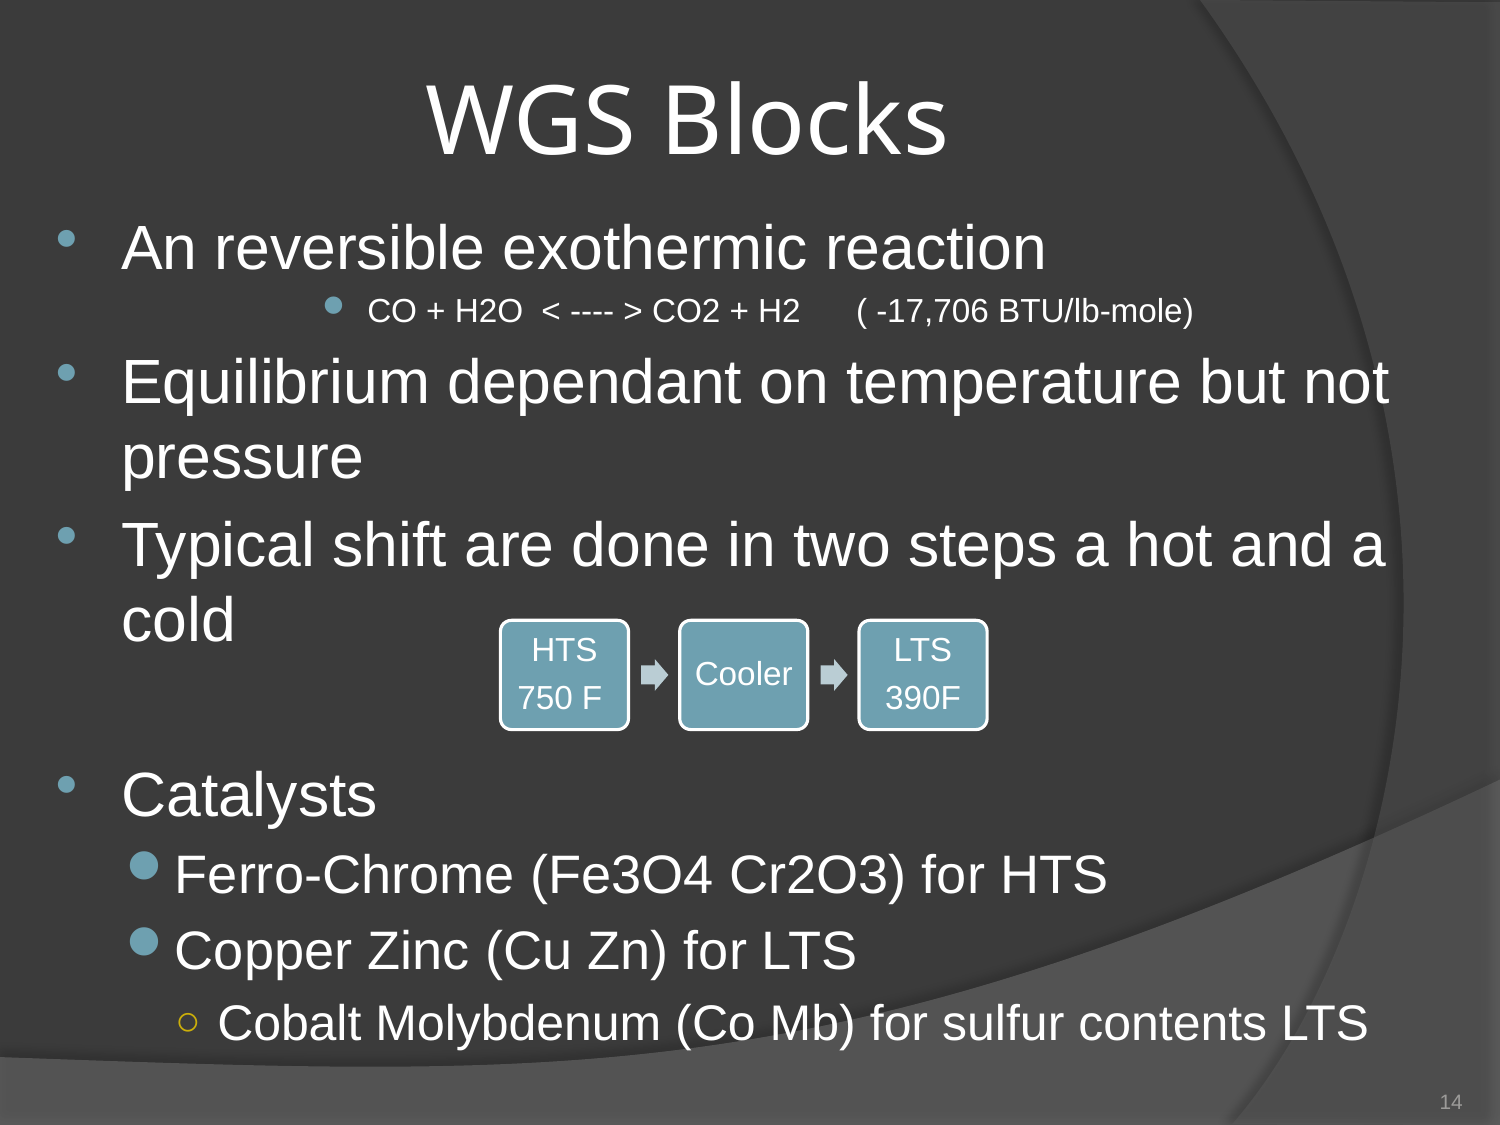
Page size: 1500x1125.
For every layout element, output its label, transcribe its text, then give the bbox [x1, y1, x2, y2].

slide_number 14 [1337, 1053, 1463, 1114]
list An reversible exothermic reaction CO + H2O < ---- > CO2 + H2 ( -17,706 BTU/lb-mole) Equilibrium dependant on temperature but not pressure Typical shift are done in two steps a hot and a cold Catalysts Ferro-Chrome (Fe3O4 Cr2O3) for HTS Copper Zinc (Cu Zn) for LTS Cobalt Molybdenum (Co Mb) for sulfur contents LTS [37, 200, 1425, 1088]
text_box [499, 562, 988, 788]
title WGS Blocks [75, 45, 1300, 188]
